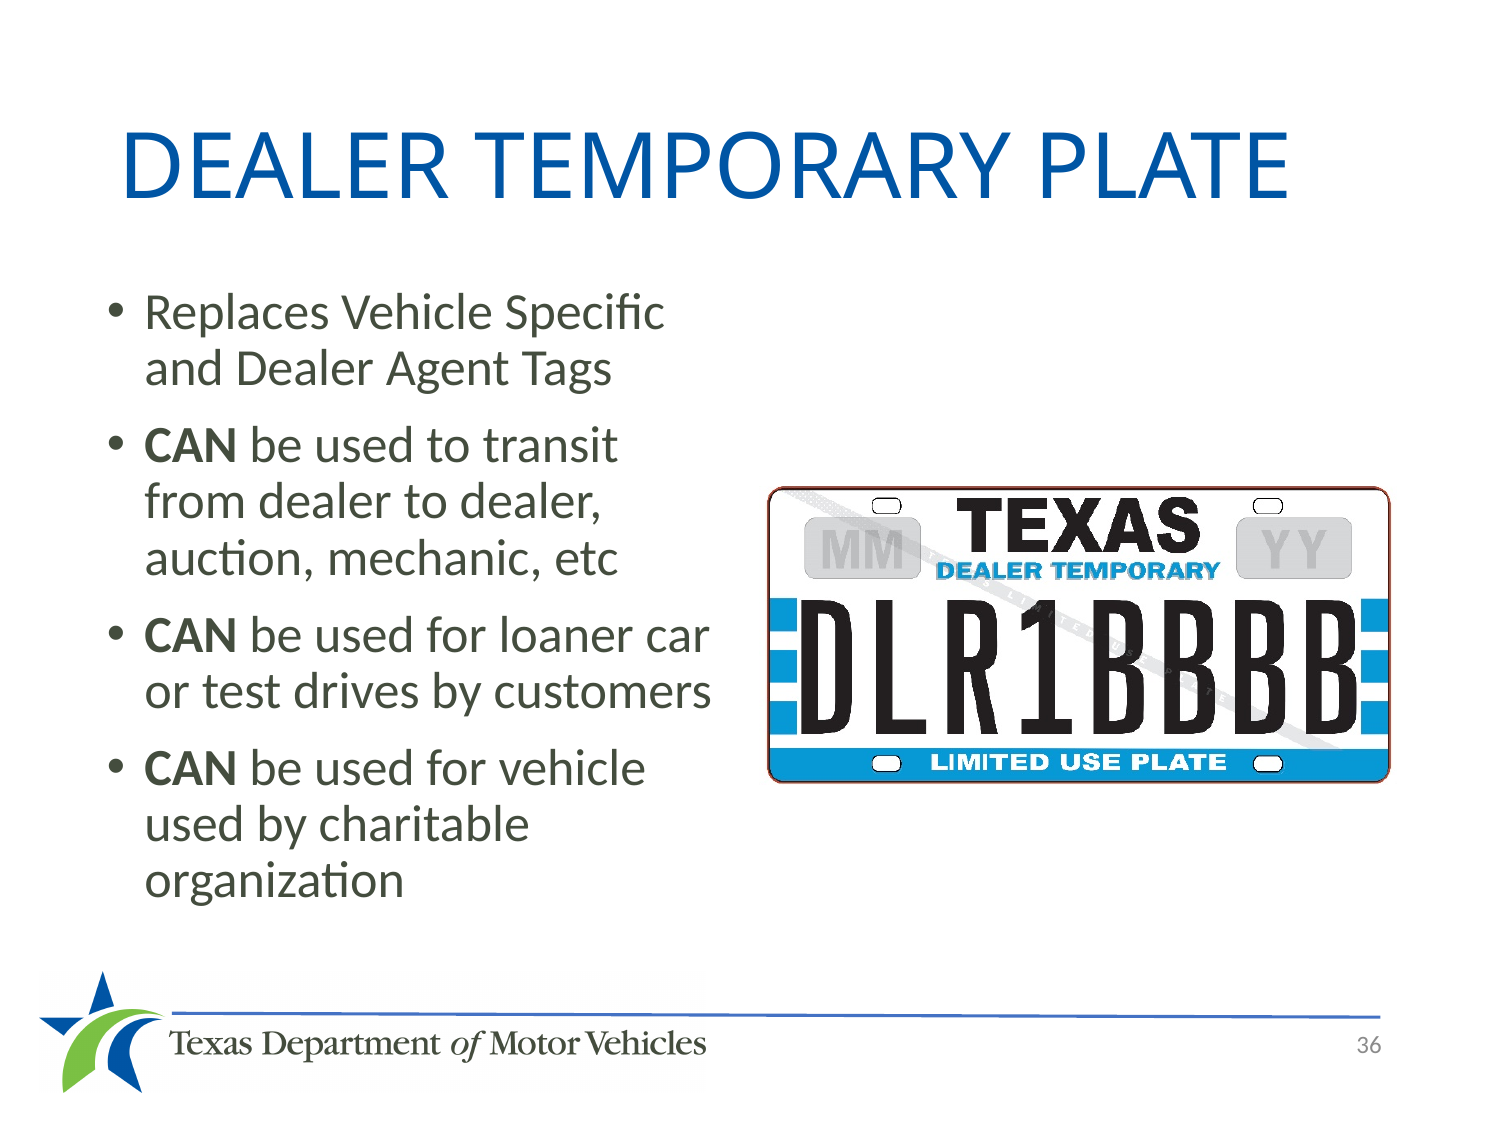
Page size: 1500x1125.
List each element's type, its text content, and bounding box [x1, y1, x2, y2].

picture [39, 971, 706, 1093]
text_box Replaces Vehicle Specific and Dealer Agent Tags CAN be used to transit from dealer to dealer, auction, mechanic, etc CAN be used for loaner car or test drives by customers CAN be used for vehicle used by charitable organization [91, 277, 730, 992]
picture [759, 486, 1397, 785]
slide_number 36 [1059, 1013, 1397, 1074]
title Dealer temporary plate [103, 59, 1397, 278]
